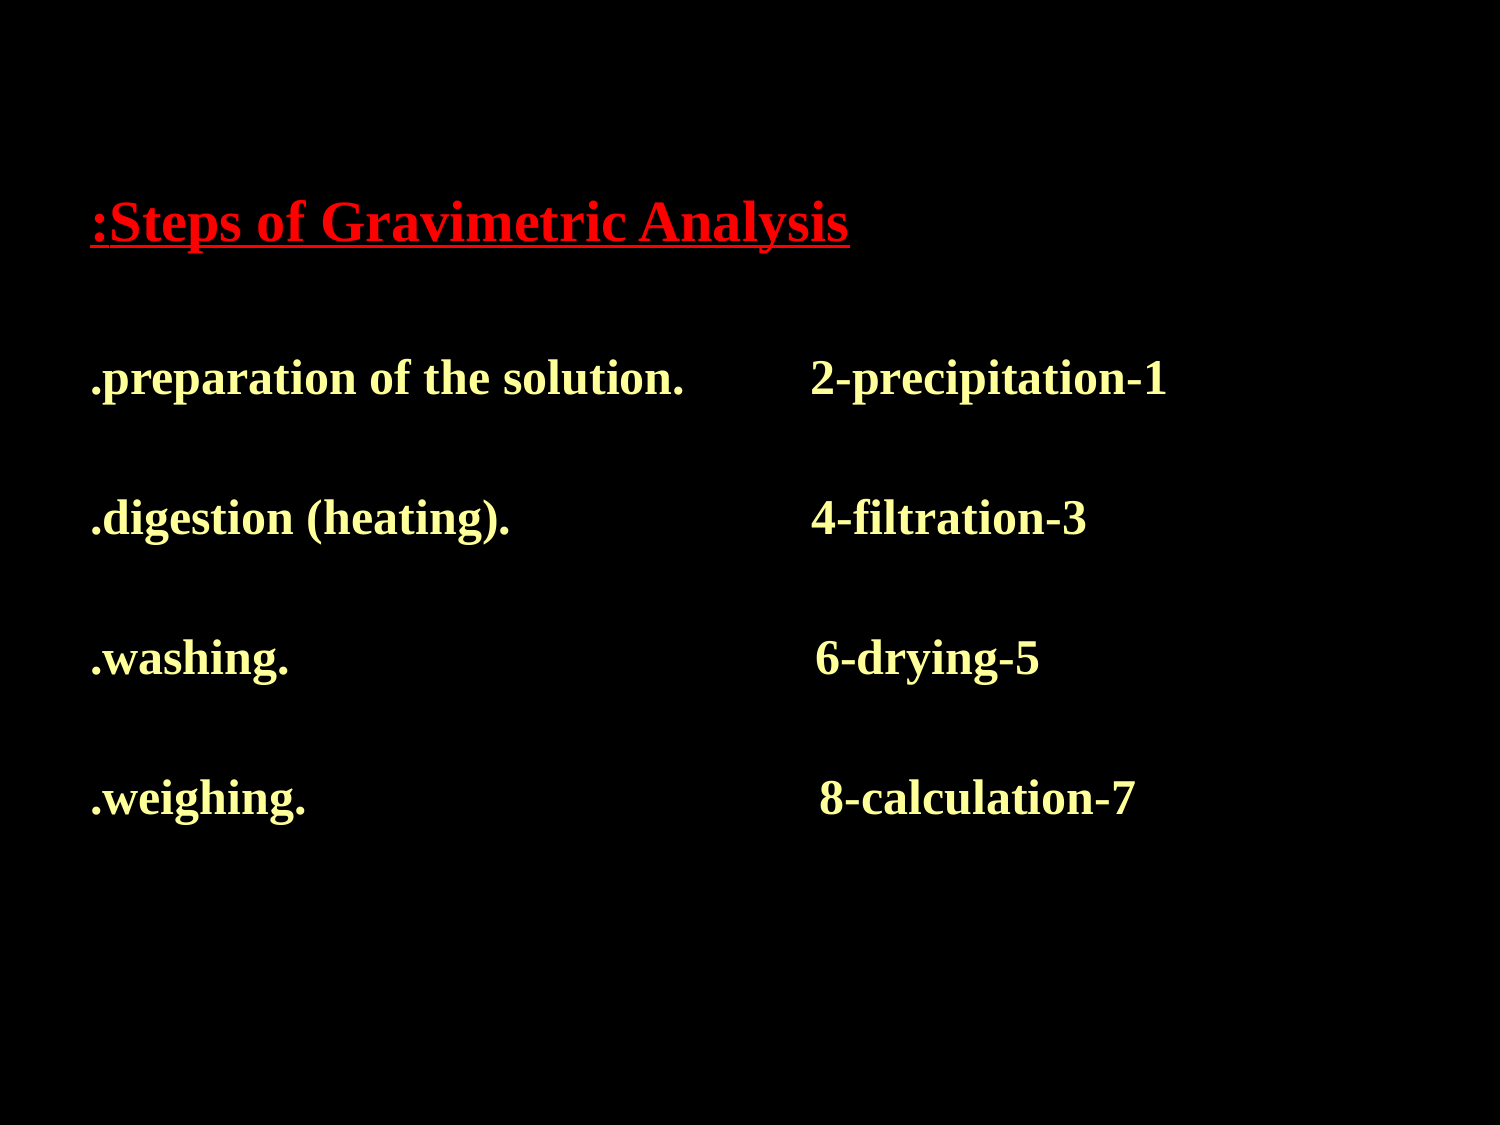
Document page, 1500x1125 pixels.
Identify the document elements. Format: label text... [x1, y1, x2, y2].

list Steps of Gravimetric Analysis: 1-preparation of the solution. 2-precipitation. 3-digestion (heating). 4-filtration. 5-washing. 6-drying. 7-weighing. 8-calculation. [75, 93, 1425, 1005]
